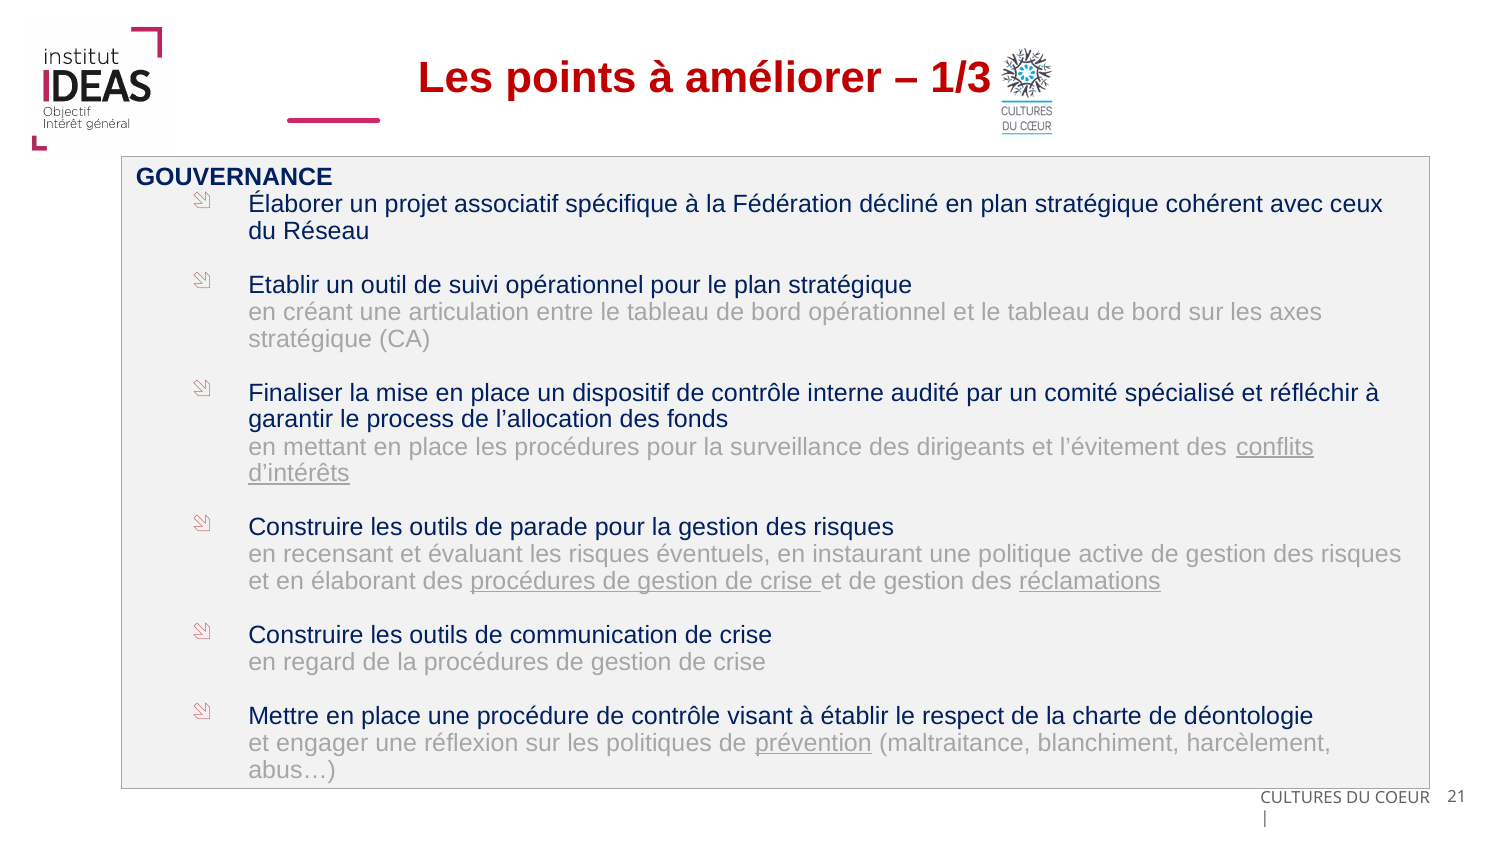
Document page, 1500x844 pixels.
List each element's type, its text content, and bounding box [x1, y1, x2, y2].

picture [23, 18, 171, 158]
text_box GOUVERNANCE Élaborer un projet associatif spécifique à la Fédération décliné en plan stratégique cohérent avec ceux du Réseau Etablir un outil de suivi opérationnel pour le plan stratégique en créant une articulation entre le tableau de bord opérationnel et le tableau de bord sur les axes stratégique (CA) Finaliser la mise en place un dispositif de contrôle interne audité par un comité spécialisé et réfléchir à garantir le process de l’allocation des fonds en mettant en place les procédures pour la surveillance des dirigeants et l’évitement des conflits d’intérêts Construire les outils de parade pour la gestion des risques en recensant et évaluant les risques éventuels, en instaurant une politique active de gestion des risques et en élaborant des procédures de gestion de crise et de gestion des réclamations Construire les outils de communication de crise en regard de la procédures de gestion de crise Mettre en place une procédure de contrôle visant à établir le respect de la charte de déontologie et engager une réflexion sur les politiques de prévention (maltraitance, blanchiment, harcèlement, abus…) [121, 156, 1430, 789]
text_box Les points à améliorer – 1/3 [191, 40, 1202, 135]
picture [998, 45, 1055, 139]
slide_number 21 [1391, 764, 1482, 830]
